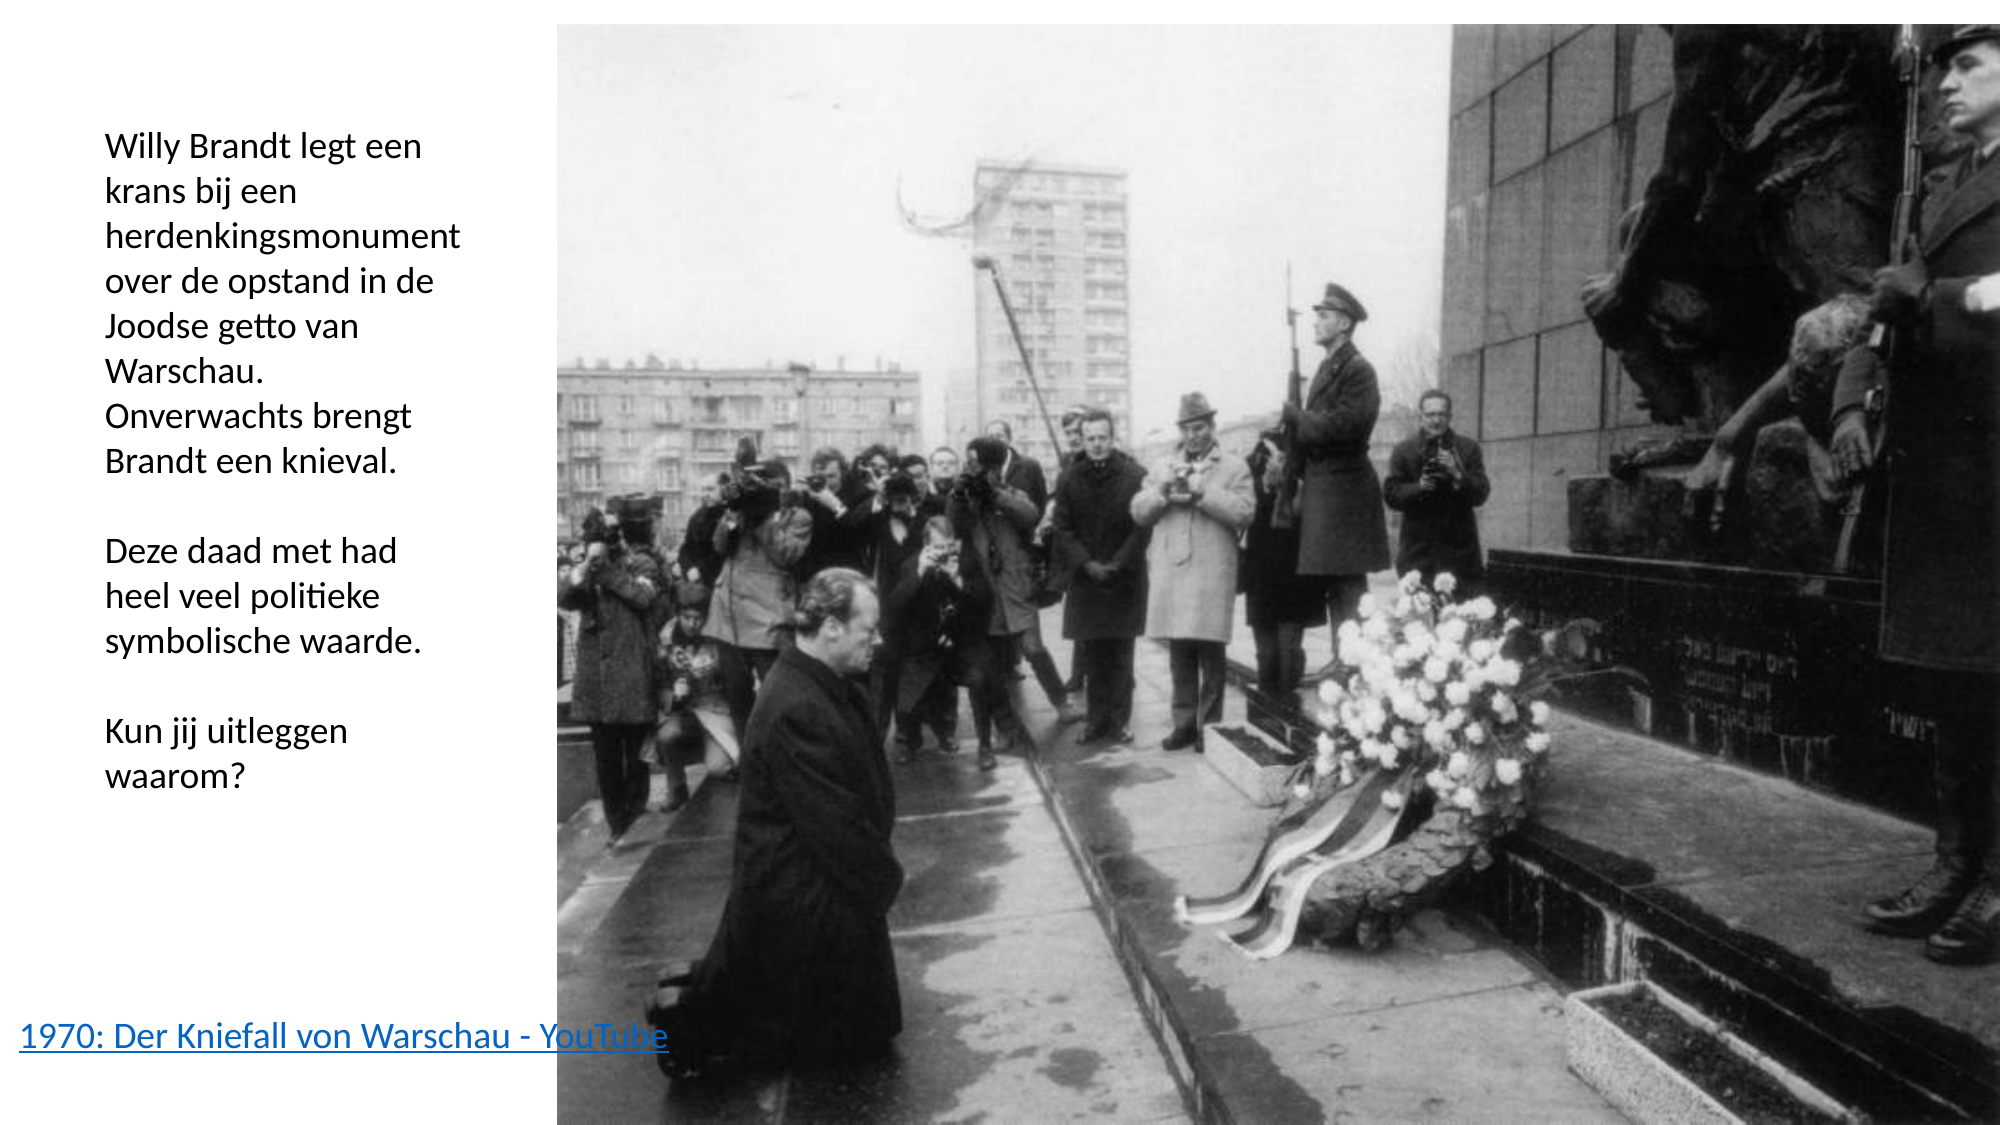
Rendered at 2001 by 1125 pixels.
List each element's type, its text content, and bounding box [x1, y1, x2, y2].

picture [557, 24, 2000, 1125]
text_box Willy Brandt legt een krans bij een herdenkingsmonument over de opstand in de Joodse getto van Warschau. Onverwachts brengt Brandt een knieval. Deze daad met had heel veel politieke symbolische waarde. Kun jij uitleggen waarom? [90, 113, 487, 804]
text_box 1970: Der Kniefall von Warschau - YouTube [4, 1003, 557, 1064]
